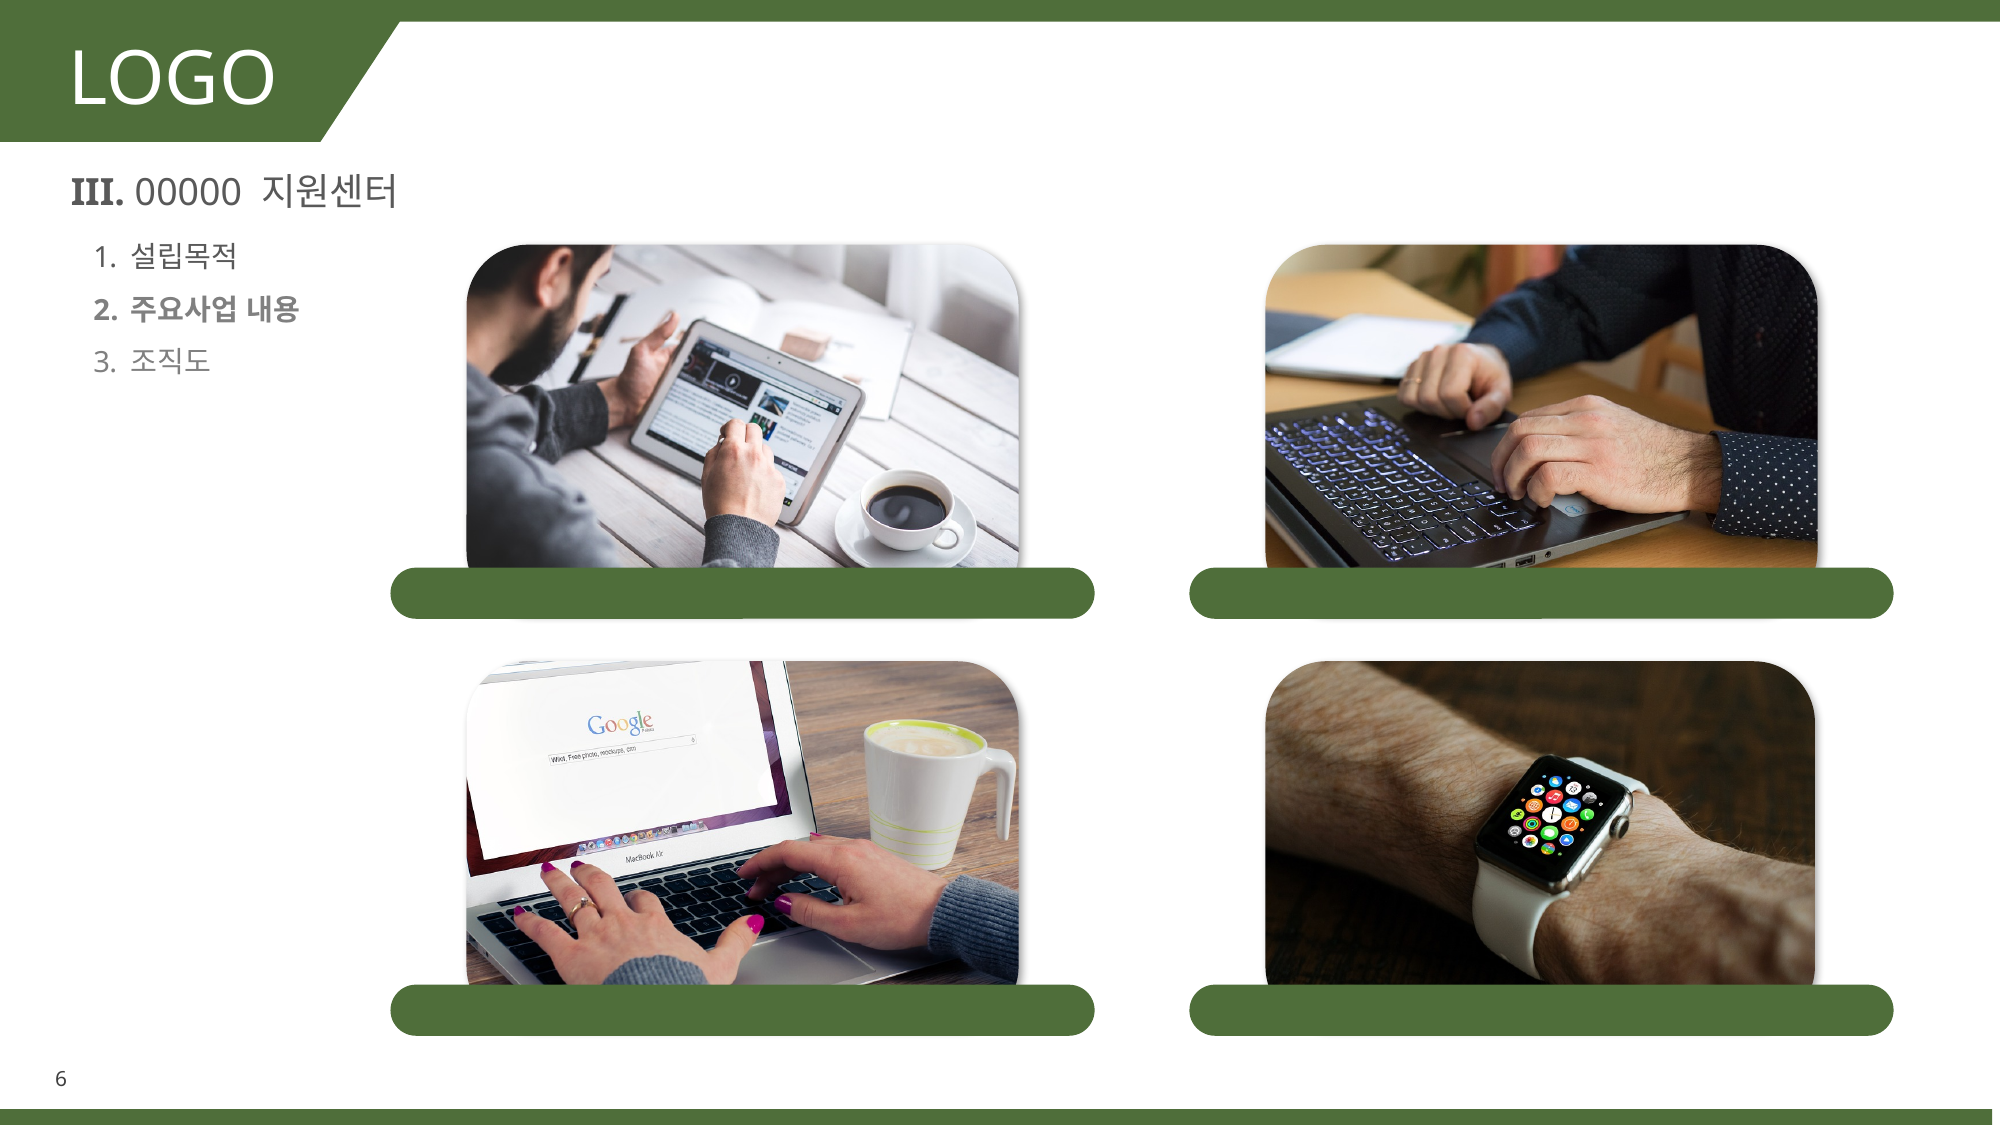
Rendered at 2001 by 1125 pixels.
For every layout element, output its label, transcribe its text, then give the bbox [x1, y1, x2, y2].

picture [466, 244, 1019, 613]
text_box [1187, 565, 1267, 621]
picture [1265, 660, 1816, 1028]
text_box [1187, 982, 1896, 1038]
text_box [0, 1107, 1994, 1125]
picture [466, 660, 1019, 1028]
text_box [388, 982, 1097, 1038]
text_box [1815, 565, 1896, 621]
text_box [0, 0, 2000, 143]
text_box III. 00000 지원센터 [56, 160, 414, 221]
text_box [388, 565, 468, 621]
text_box 설립목적 주요사업 내용 조직도 [78, 213, 317, 386]
text_box [1016, 565, 1097, 621]
picture [1265, 244, 1818, 613]
